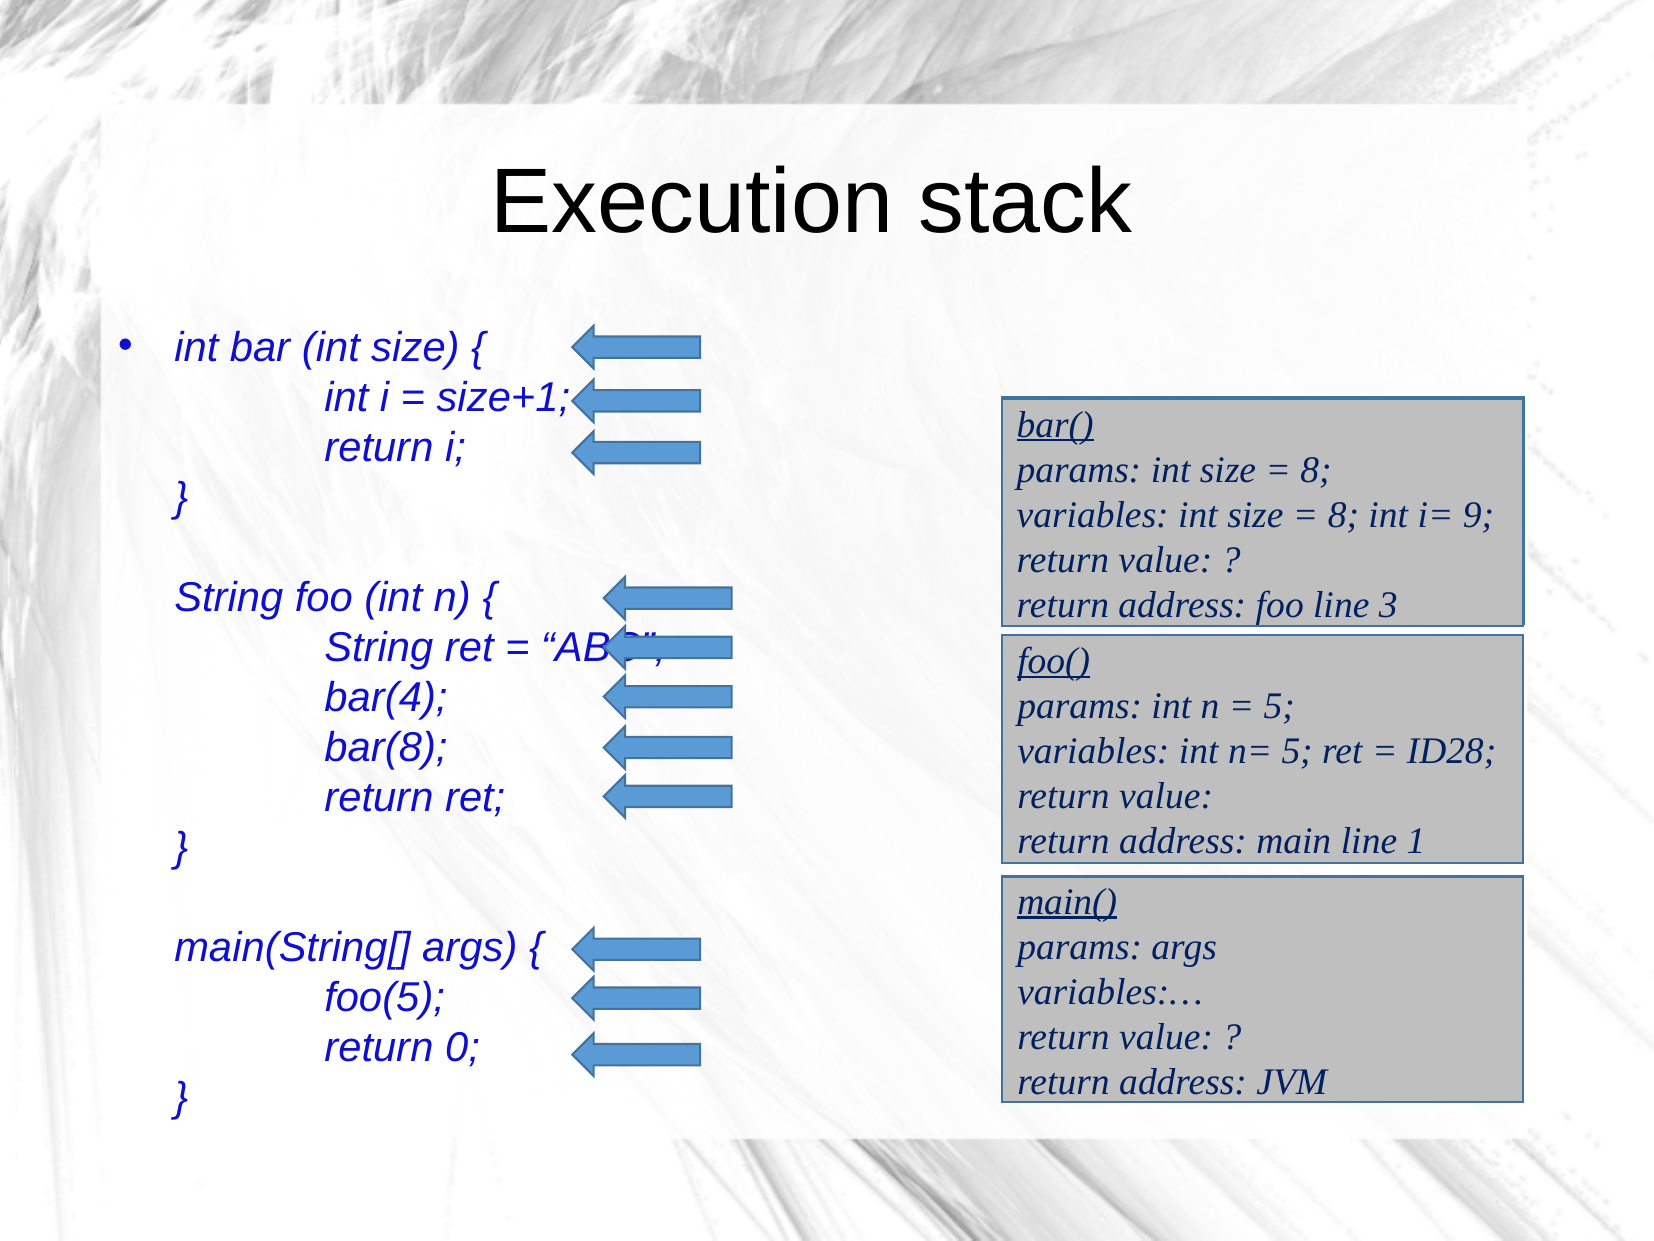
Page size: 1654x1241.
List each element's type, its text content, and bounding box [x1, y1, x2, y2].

text_box [602, 672, 733, 721]
list int bar (int size) { int i = size+1; return i; } String foo (int n) { String ret = “ABC”; bar(4); bar(8); return ret; } main(String[] args) { foo(5); return 0; } [118, 319, 1571, 1102]
text_box [570, 323, 702, 371]
picture [0, 0, 1654, 1241]
text_box [602, 574, 733, 622]
title Execution stack [118, 112, 1506, 281]
text_box main() params: args variables:… return value: ? return address: JVM [1001, 875, 1524, 1103]
text_box [570, 428, 702, 477]
text_box [570, 974, 702, 1023]
text_box foo() params: int n = 5; variables: int n= 5; ret = ID28; return value: return address: main line 1 [1001, 634, 1524, 864]
text_box [602, 723, 733, 772]
text_box [602, 623, 733, 672]
text_box [602, 772, 733, 821]
text_box [570, 925, 702, 974]
text_box [570, 377, 702, 425]
text_box [570, 1030, 702, 1079]
text_box bar() params: int size = 8; variables: int size = 8; int i= 9; return value: ? return address: foo line 3 [1001, 398, 1524, 627]
